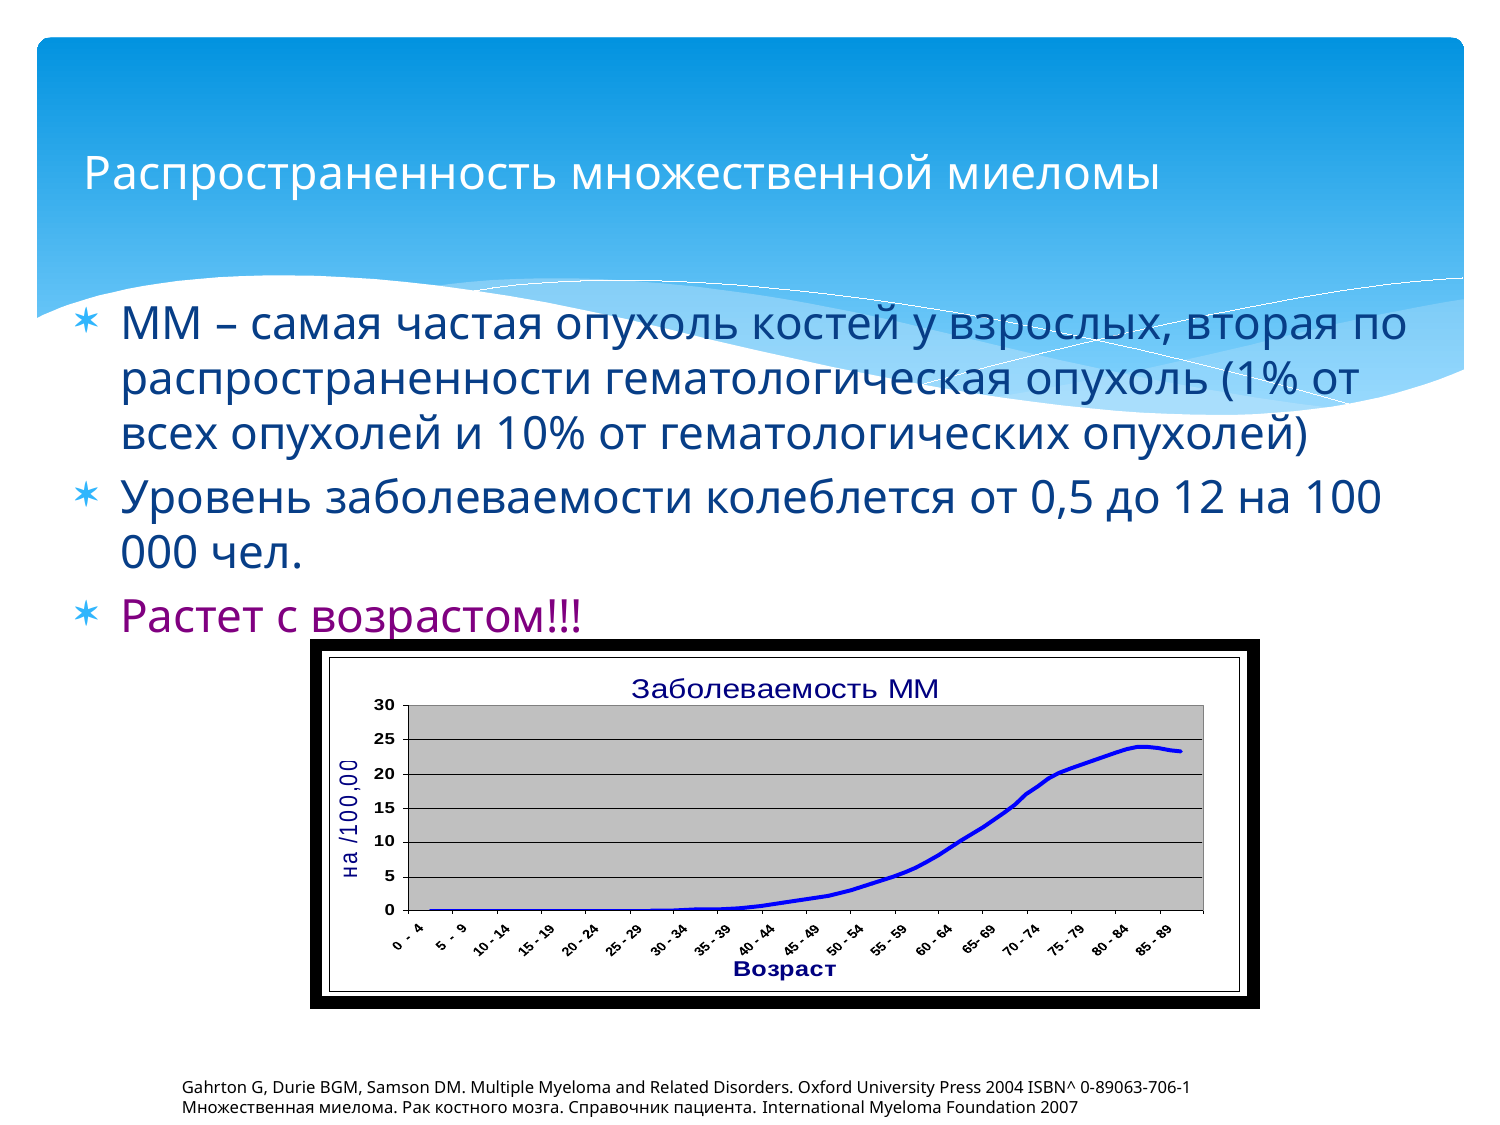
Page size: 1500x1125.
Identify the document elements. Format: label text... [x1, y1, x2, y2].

text_box [381, 1068, 1491, 1102]
title Распространенность множественной миеломы [66, 91, 1198, 233]
list ММ – самая частая опухоль костей у взрослых, вторая по распространенности гематологическая опухоль (1% от всех опухолей и 10% от гематологических опухолей) Уровень заболеваемости колеблется от 0,5 до 12 на 100 000 чел. Растет с возрастом!!! [60, 286, 1435, 676]
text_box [322, 650, 1248, 997]
text_box Gahrton G, Durie BGM, Samson DM. Multiple Myeloma and Related Disorders. Oxford University Press 2004 ISBN^ 0-89063-706-1 Множественная миелома. Рак костного мозга. Справочник пациента. International Myeloma Foundation 2007 [167, 1069, 1223, 1125]
